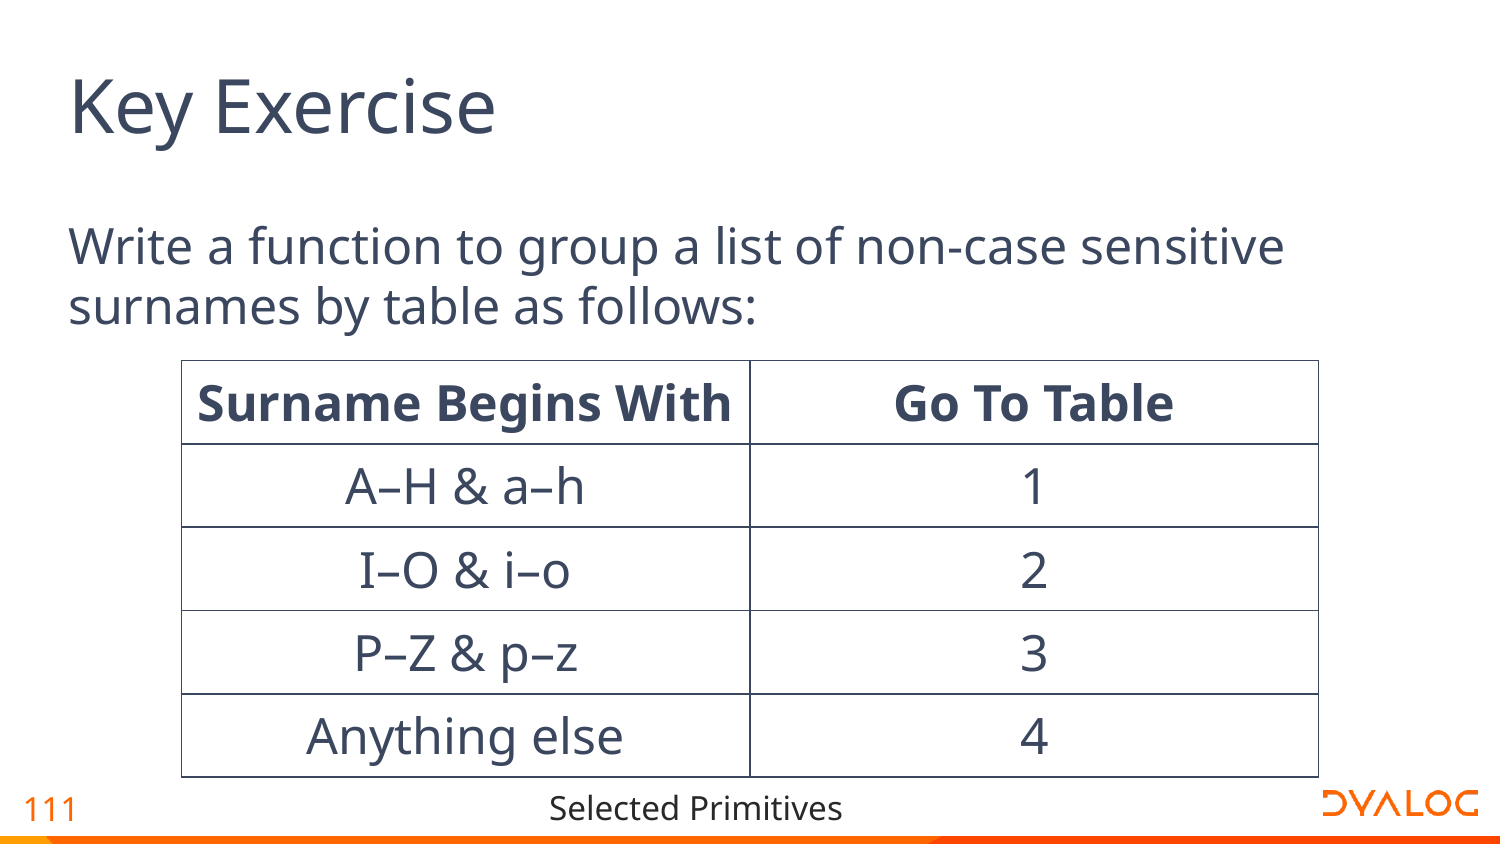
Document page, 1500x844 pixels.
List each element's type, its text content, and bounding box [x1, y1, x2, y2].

table_cell Anything else [182, 695, 749, 776]
picture [0, 836, 1500, 844]
list Write a function to group a list of non-case sensitive surnames by table as follows: [53, 207, 1453, 740]
table_cell 1 [751, 445, 1318, 526]
title Key Exercise [53, 43, 1453, 157]
picture [1323, 790, 1478, 816]
table_cell 2 [751, 528, 1318, 610]
table_cell 3 [751, 611, 1318, 693]
table_cell A–H & a–h [182, 445, 749, 526]
table_header Go To Table [751, 361, 1318, 443]
table_cell I–O & i–o [182, 528, 749, 610]
table_header Surname Begins With [182, 361, 749, 443]
table_cell P–Z & p–z [182, 611, 749, 693]
table_cell 4 [751, 695, 1318, 776]
